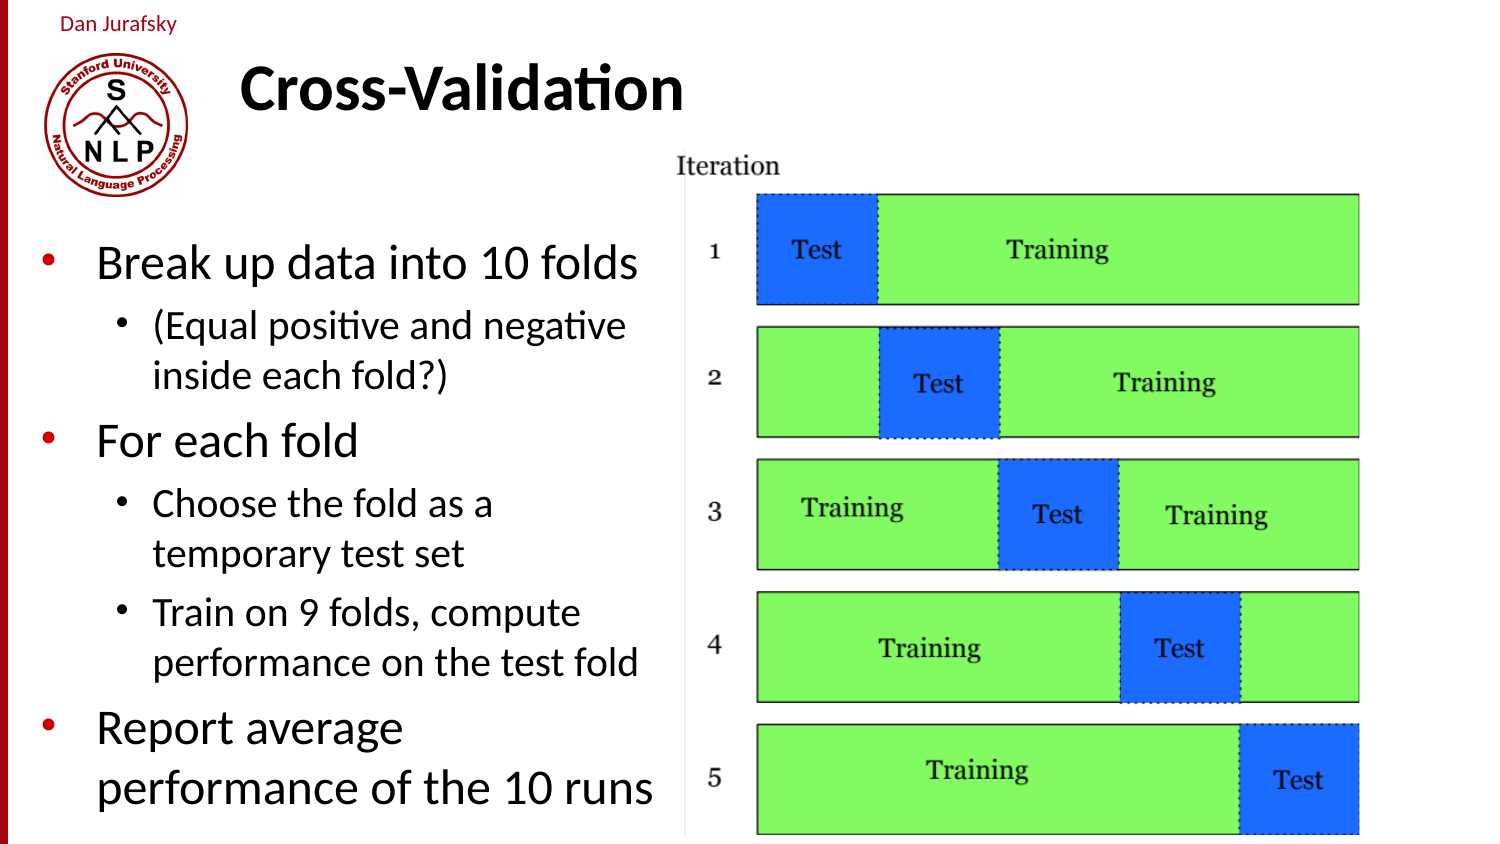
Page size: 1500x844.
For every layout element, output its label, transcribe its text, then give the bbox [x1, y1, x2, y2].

picture [44, 53, 188, 197]
title Cross-Validation [225, 9, 1450, 132]
picture [674, 149, 1360, 835]
list Break up data into 10 folds (Equal positive and negative inside each fold?) For each fold Choose the fold as a temporary test set Train on 9 folds, compute performance on the test fold Report average performance of the 10 runs [24, 221, 669, 769]
